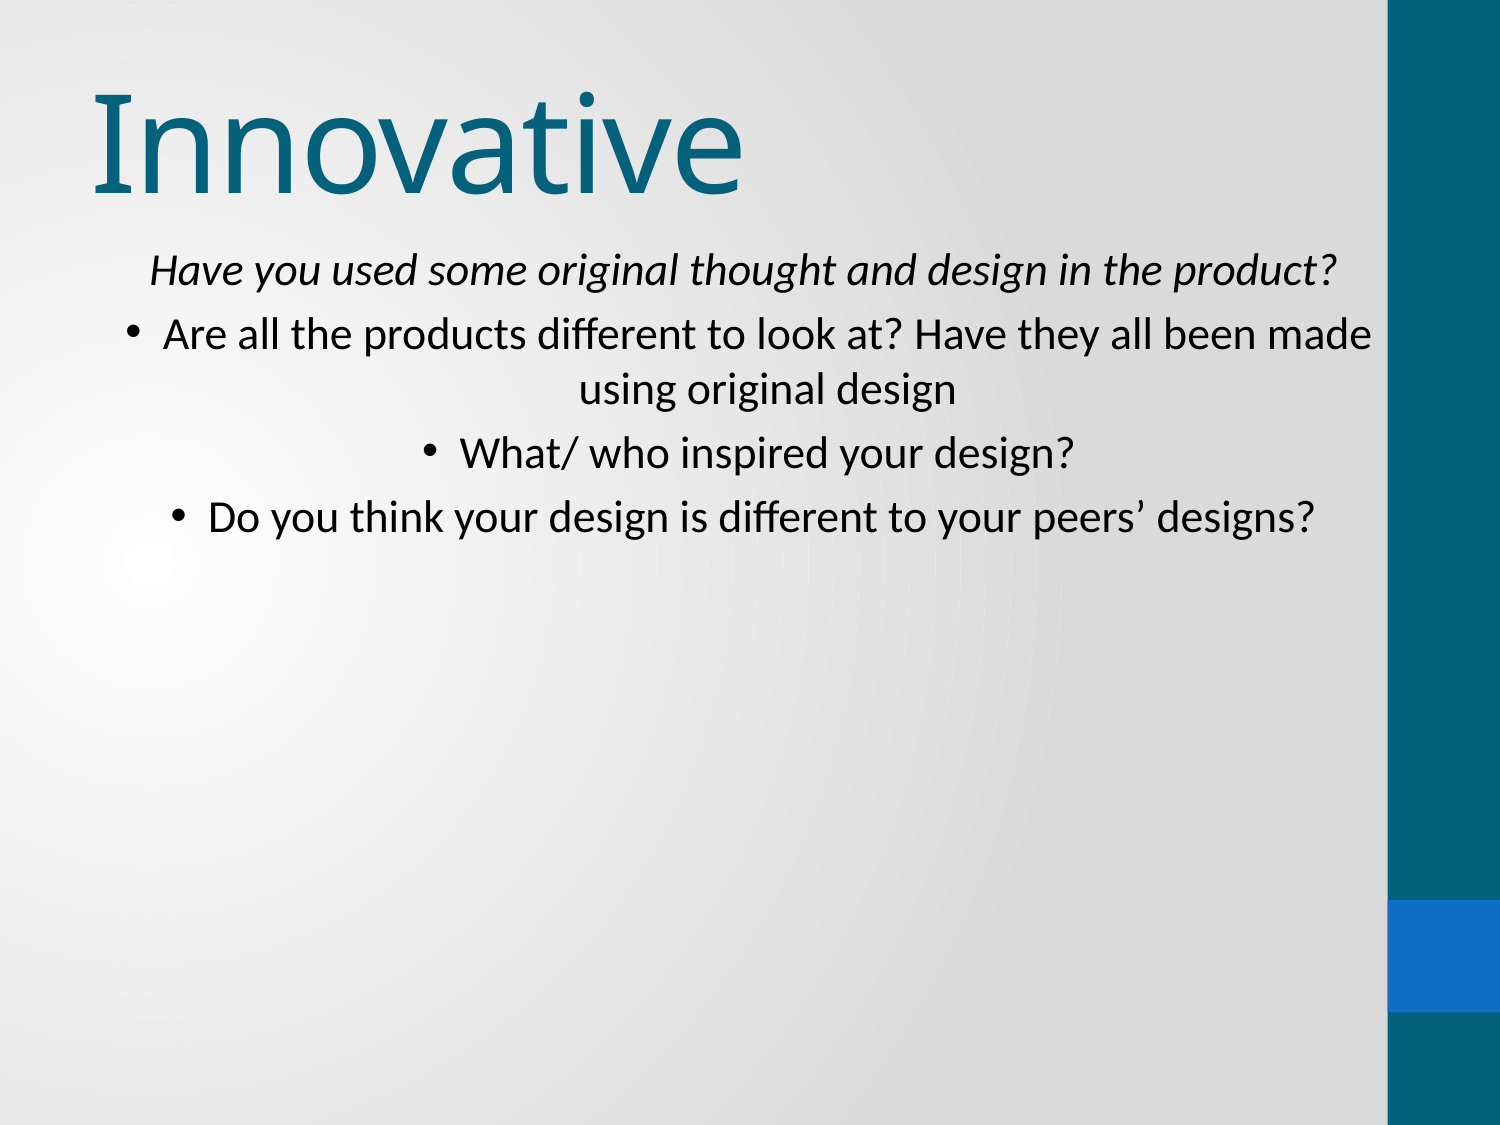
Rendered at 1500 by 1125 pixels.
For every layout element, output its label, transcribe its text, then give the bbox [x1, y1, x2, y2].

list Have you used some original thought and design in the product? Are all the products different to look at? Have they all been made using original design What/ who inspired your design? Do you think your design is different to your peers’ designs? [64, 231, 1415, 975]
title Innovative [75, 45, 1325, 231]
